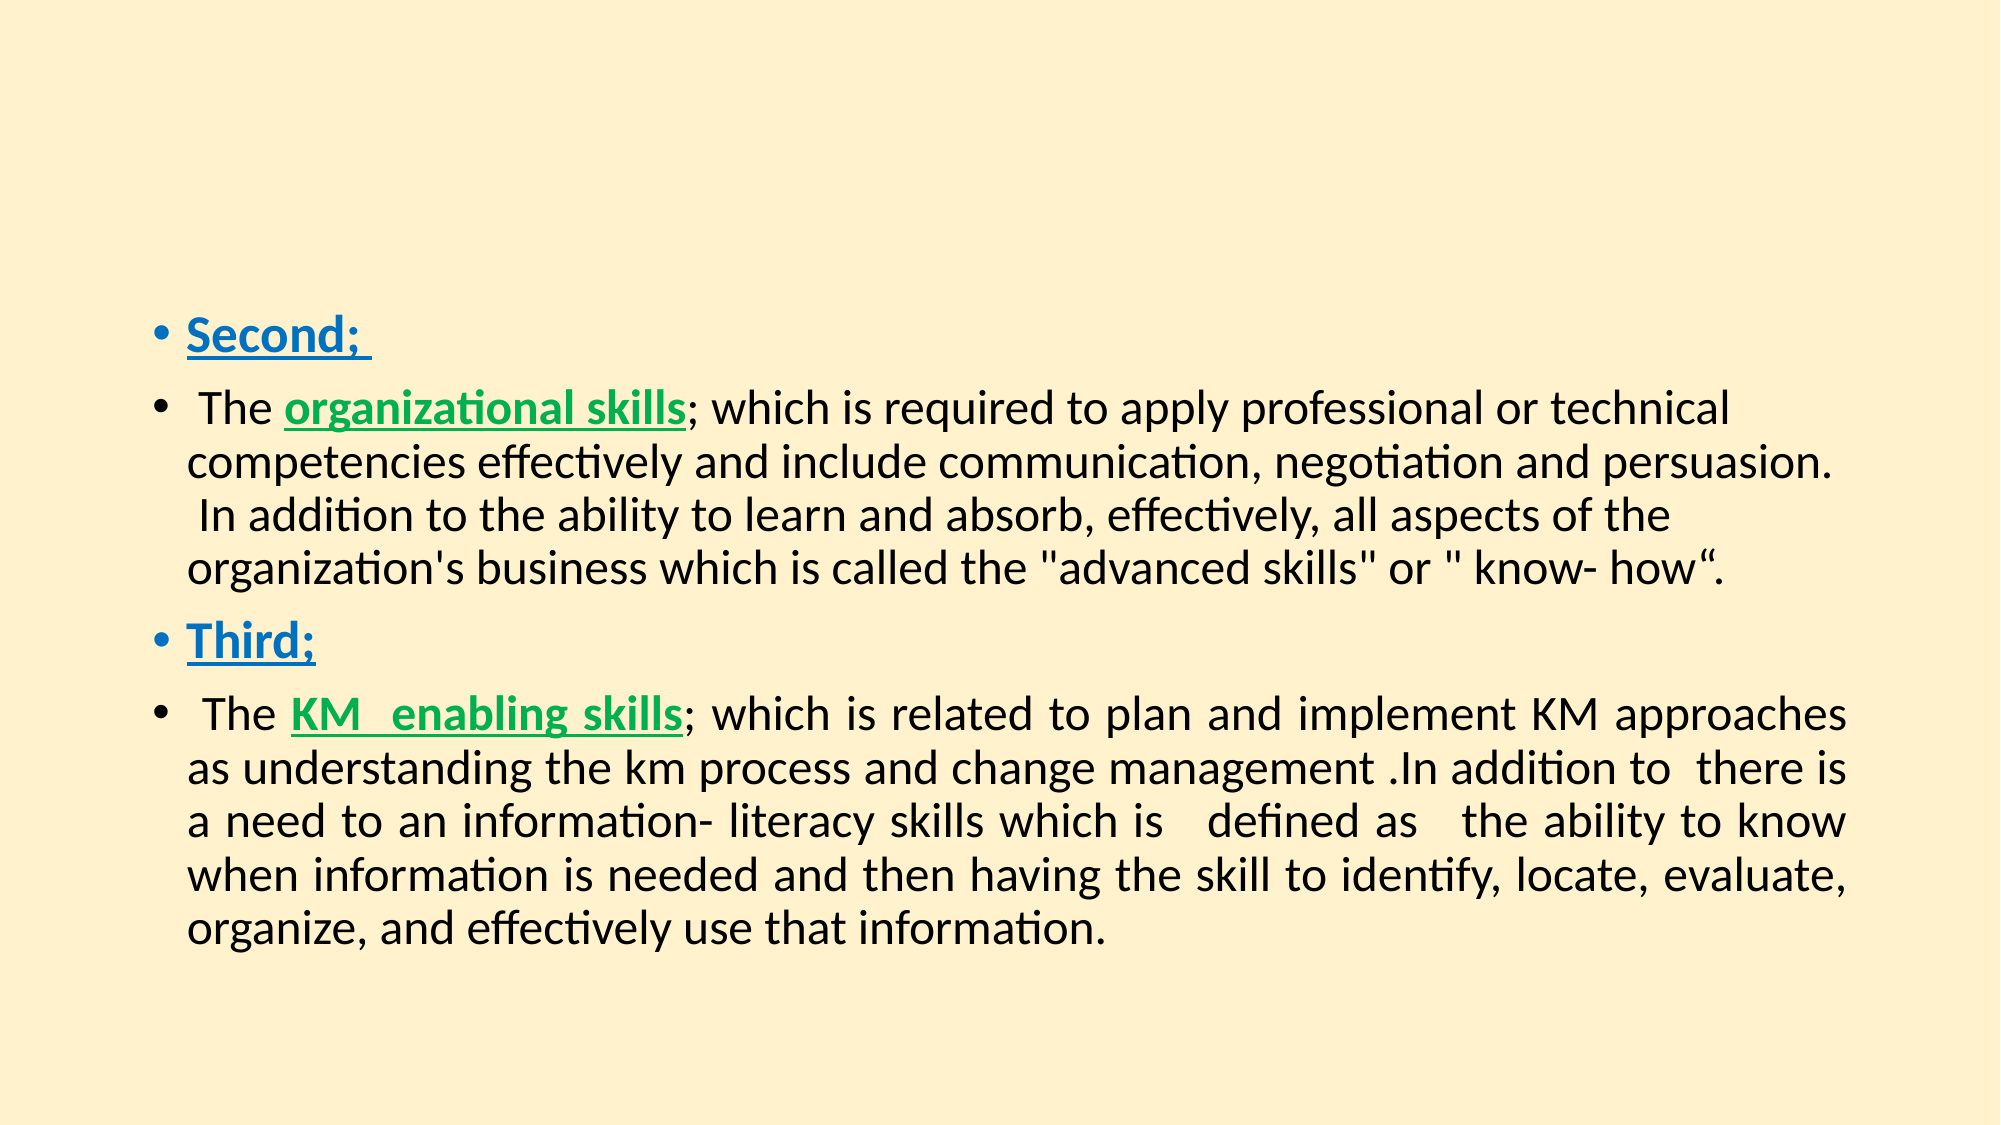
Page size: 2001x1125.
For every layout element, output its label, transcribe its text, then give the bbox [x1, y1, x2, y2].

list Second; The organizational skills; which is required to apply professional or technical competencies effectively and include communication, negotiation and persuasion. In addition to the ability to learn and absorb, effectively, all aspects of the organization's business which is called the "advanced skills" or " know- how“. Third; The KM enabling skills; which is related to plan and implement KM approaches as understanding the km process and change management .In addition to there is a need to an information- literacy skills which is defined as the ability to know when information is needed and then having the skill to identify, locate, evaluate, organize, and effectively use that information. [137, 299, 1863, 1014]
